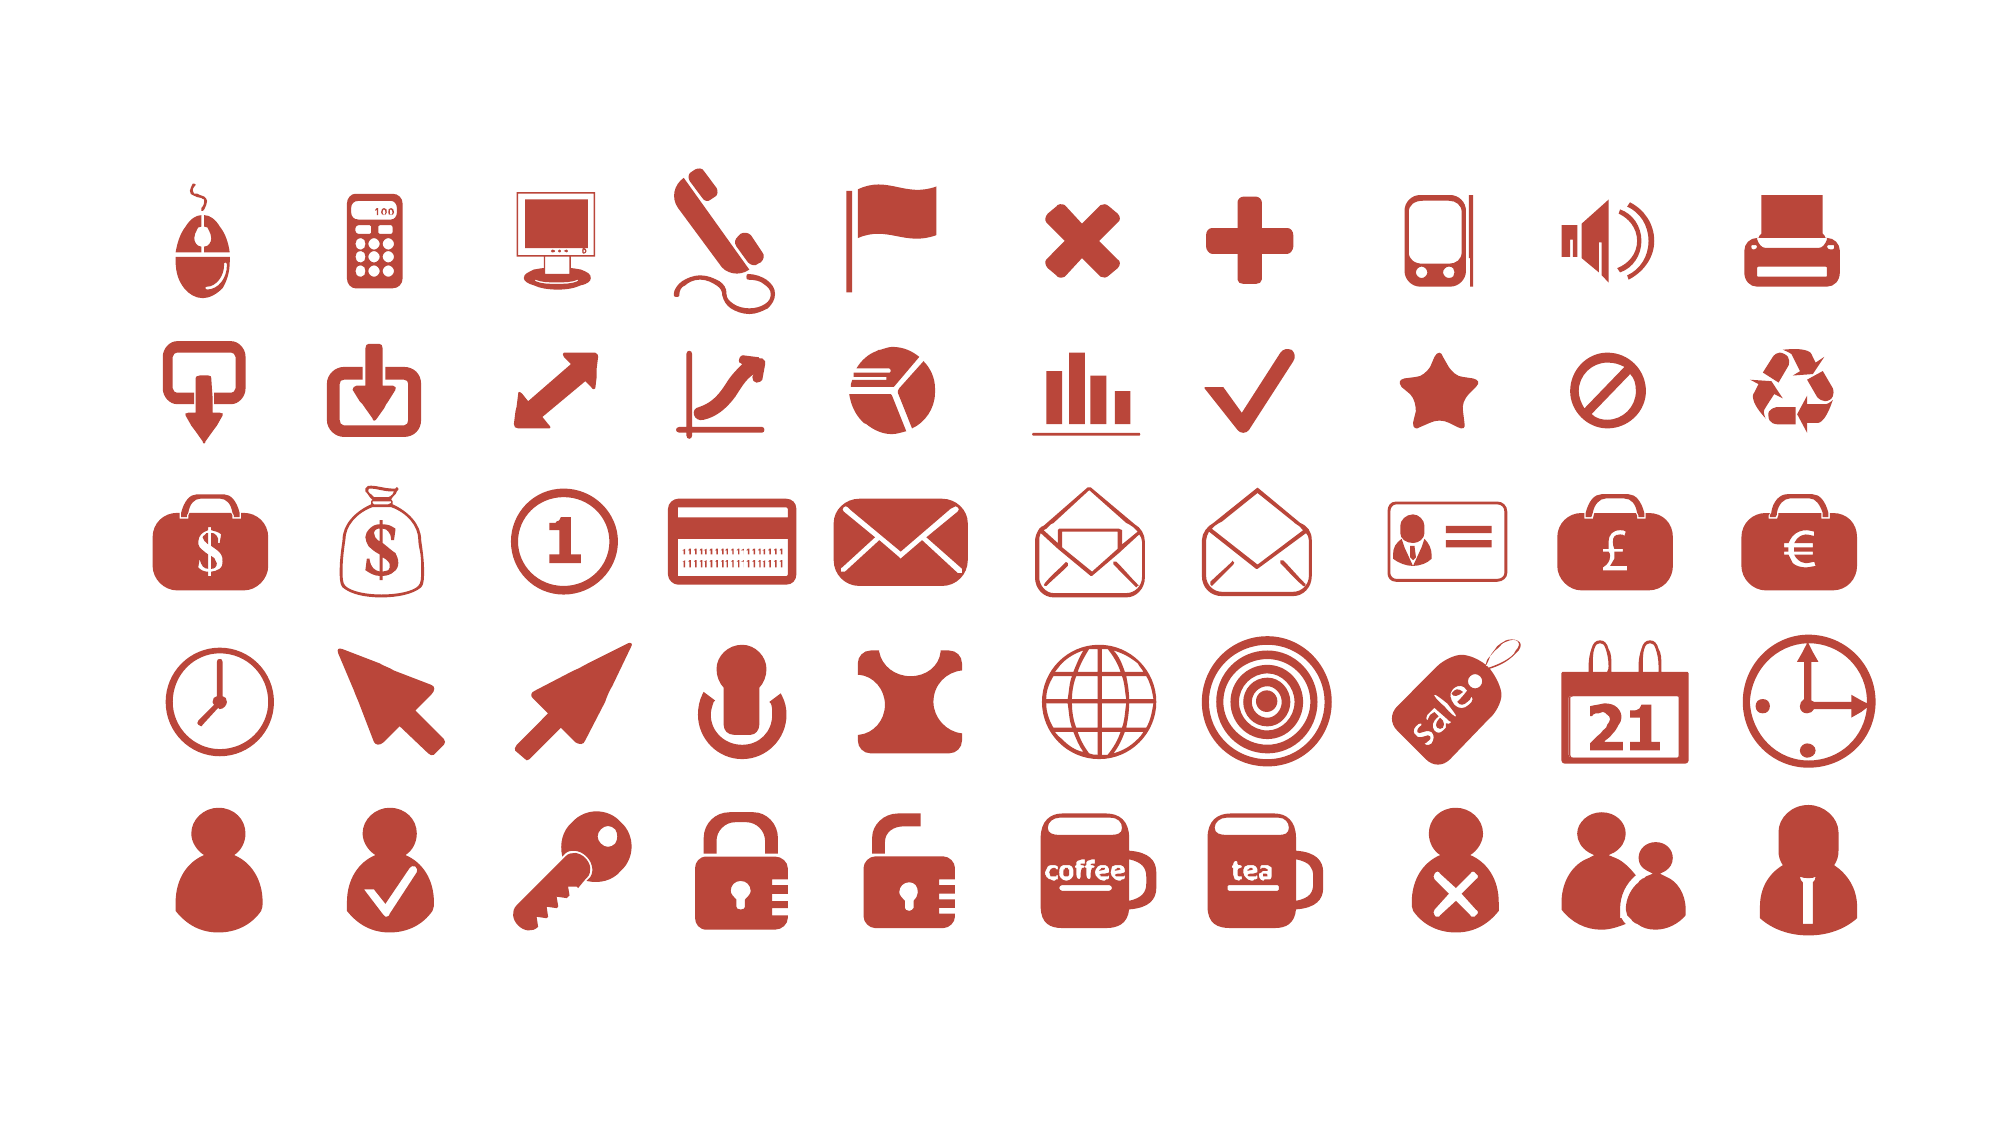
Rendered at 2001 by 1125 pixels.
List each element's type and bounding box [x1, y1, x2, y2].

text_box [346, 807, 434, 933]
text_box [1041, 644, 1157, 760]
text_box [337, 648, 446, 756]
text_box [1201, 487, 1312, 597]
text_box [846, 175, 937, 293]
text_box [1759, 804, 1858, 936]
text_box [667, 498, 797, 585]
text_box [1404, 194, 1473, 287]
text_box [326, 343, 422, 437]
text_box [1032, 352, 1141, 436]
text_box [849, 346, 935, 435]
text_box [162, 341, 246, 445]
text_box [513, 352, 599, 429]
text_box [1411, 807, 1499, 933]
text_box [1561, 199, 1655, 283]
text_box [1570, 352, 1646, 429]
text_box [516, 192, 596, 290]
text_box [697, 691, 787, 760]
text_box [510, 807, 636, 933]
text_box [872, 813, 921, 854]
text_box [1741, 494, 1858, 591]
text_box [674, 349, 766, 440]
text_box [175, 807, 263, 933]
text_box [1561, 812, 1686, 930]
text_box [863, 856, 955, 929]
text_box [1391, 639, 1521, 765]
text_box [1040, 813, 1157, 929]
text_box [510, 488, 618, 595]
text_box [1399, 352, 1479, 429]
text_box [1204, 349, 1295, 433]
text_box [833, 498, 968, 586]
text_box [1045, 204, 1120, 278]
text_box [514, 642, 632, 761]
text_box [716, 644, 767, 735]
text_box [1201, 636, 1332, 767]
text_box [670, 167, 776, 315]
text_box [346, 193, 403, 289]
text_box [1206, 196, 1294, 284]
text_box [1742, 634, 1876, 768]
text_box [152, 494, 269, 591]
text_box [1557, 494, 1673, 591]
text_box [175, 183, 230, 299]
text_box [1035, 487, 1145, 598]
text_box [1744, 195, 1840, 287]
text_box [339, 485, 425, 598]
text_box [1561, 640, 1689, 764]
text_box [857, 650, 963, 754]
text_box [1747, 346, 1836, 433]
text_box [1387, 501, 1508, 582]
text_box [695, 812, 788, 930]
text_box [165, 647, 274, 757]
text_box [1207, 813, 1324, 929]
